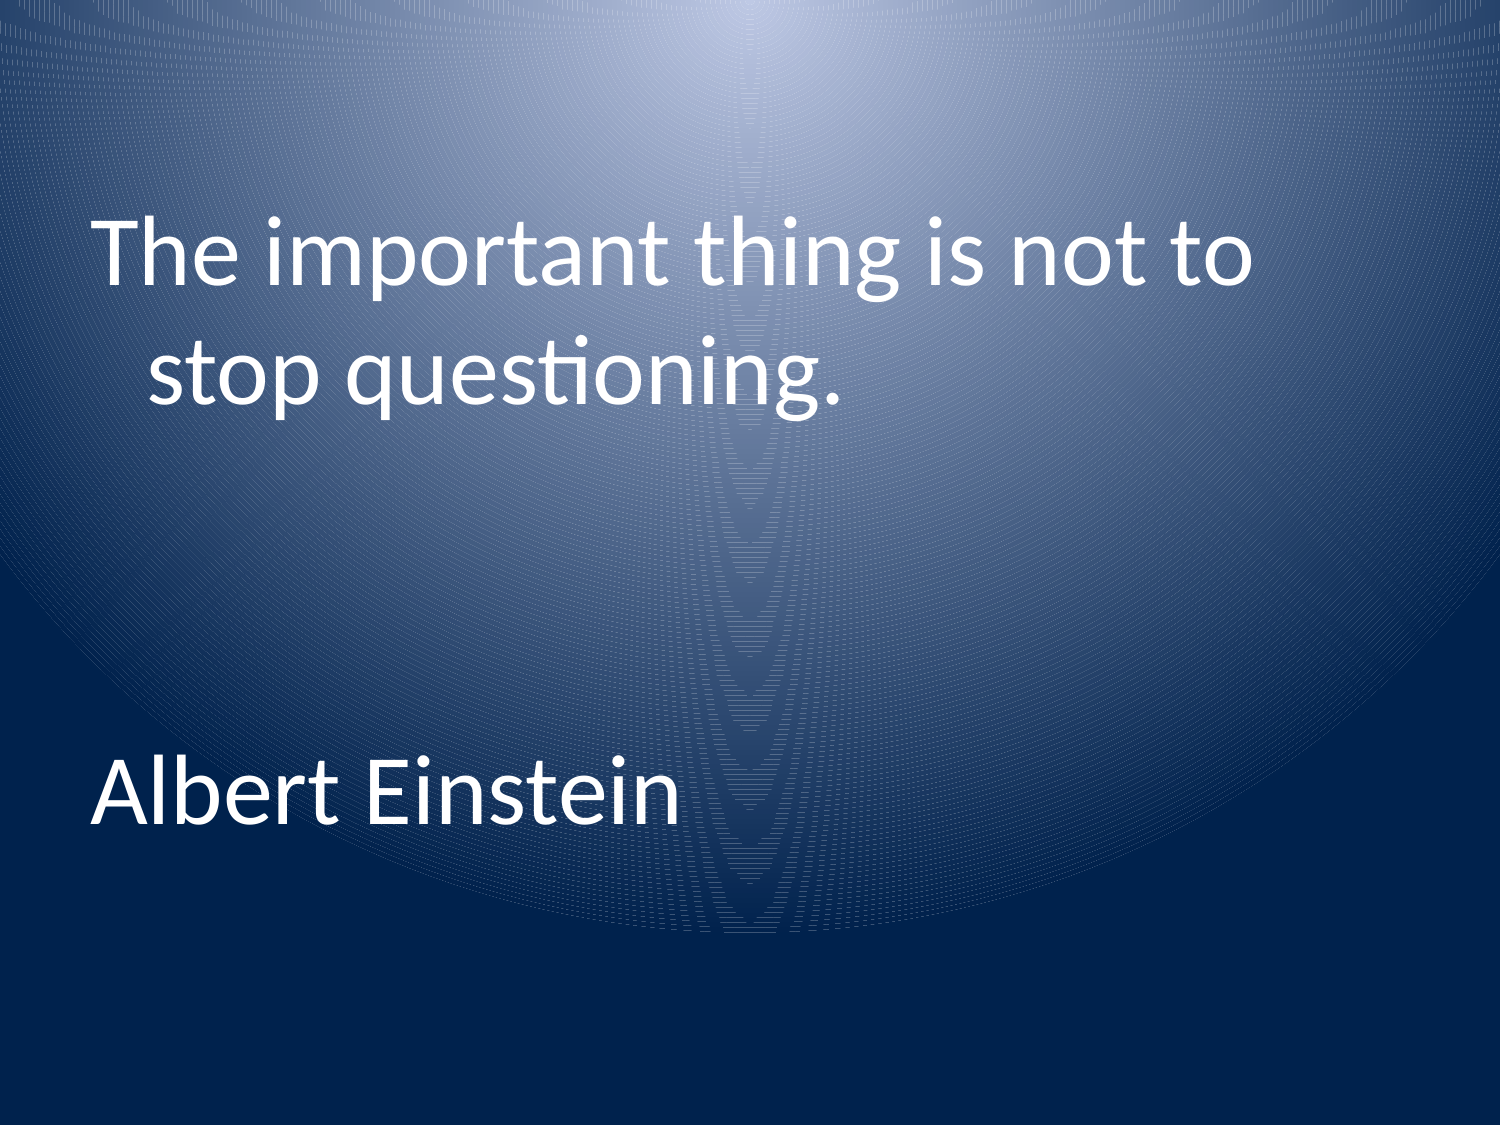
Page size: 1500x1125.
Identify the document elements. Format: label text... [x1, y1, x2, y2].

list The important thing is not to stop questioning. Albert Einstein [75, 37, 1425, 1005]
